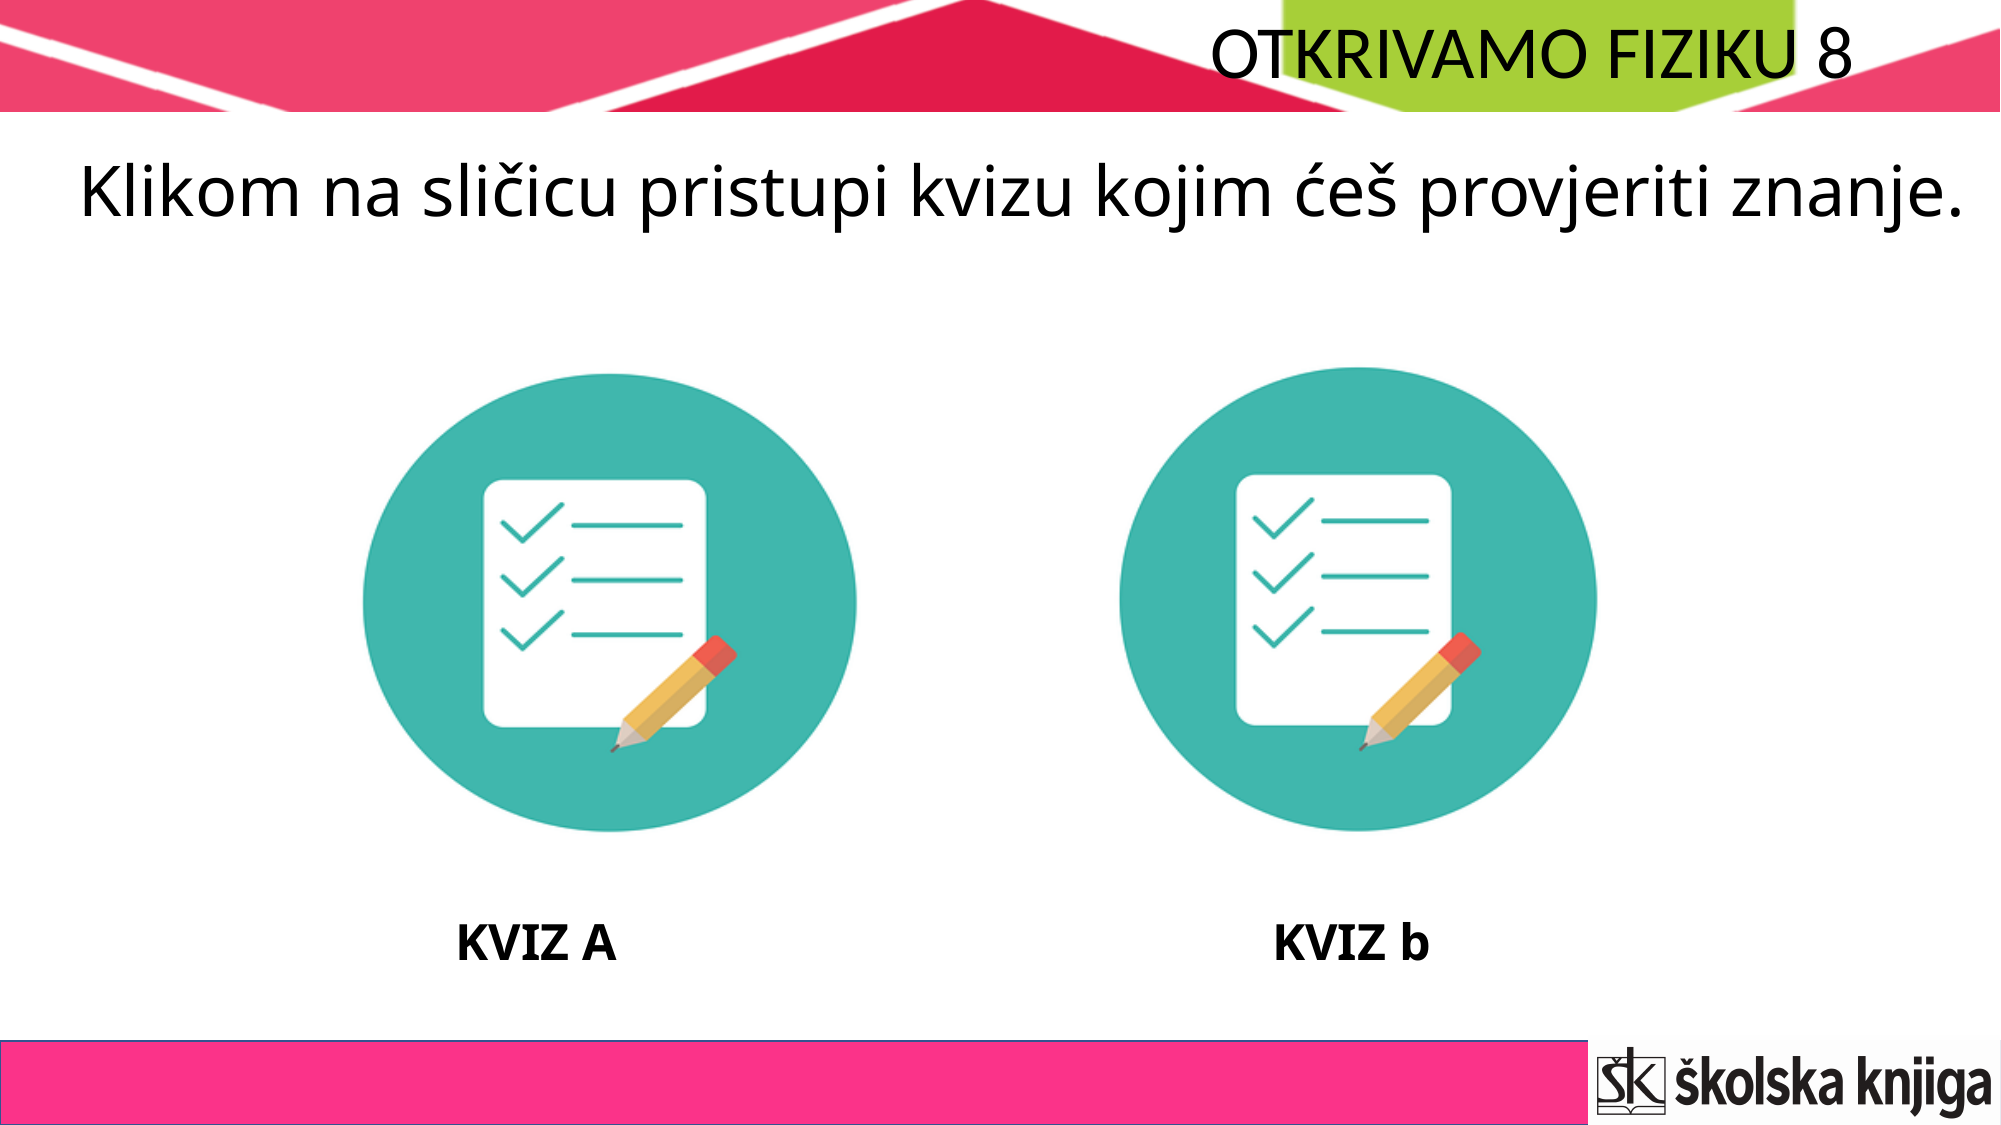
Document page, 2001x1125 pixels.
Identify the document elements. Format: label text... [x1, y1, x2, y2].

picture [1588, 1035, 2000, 1125]
title Klikom na sličicu pristupi kvizu kojim ćeš provjeriti znanje. [63, 146, 2000, 334]
text_box KVIZ A [402, 902, 684, 978]
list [319, 333, 900, 872]
picture [0, 0, 2000, 112]
text_box KVIZ b [1218, 902, 1499, 978]
picture [1077, 326, 1639, 872]
